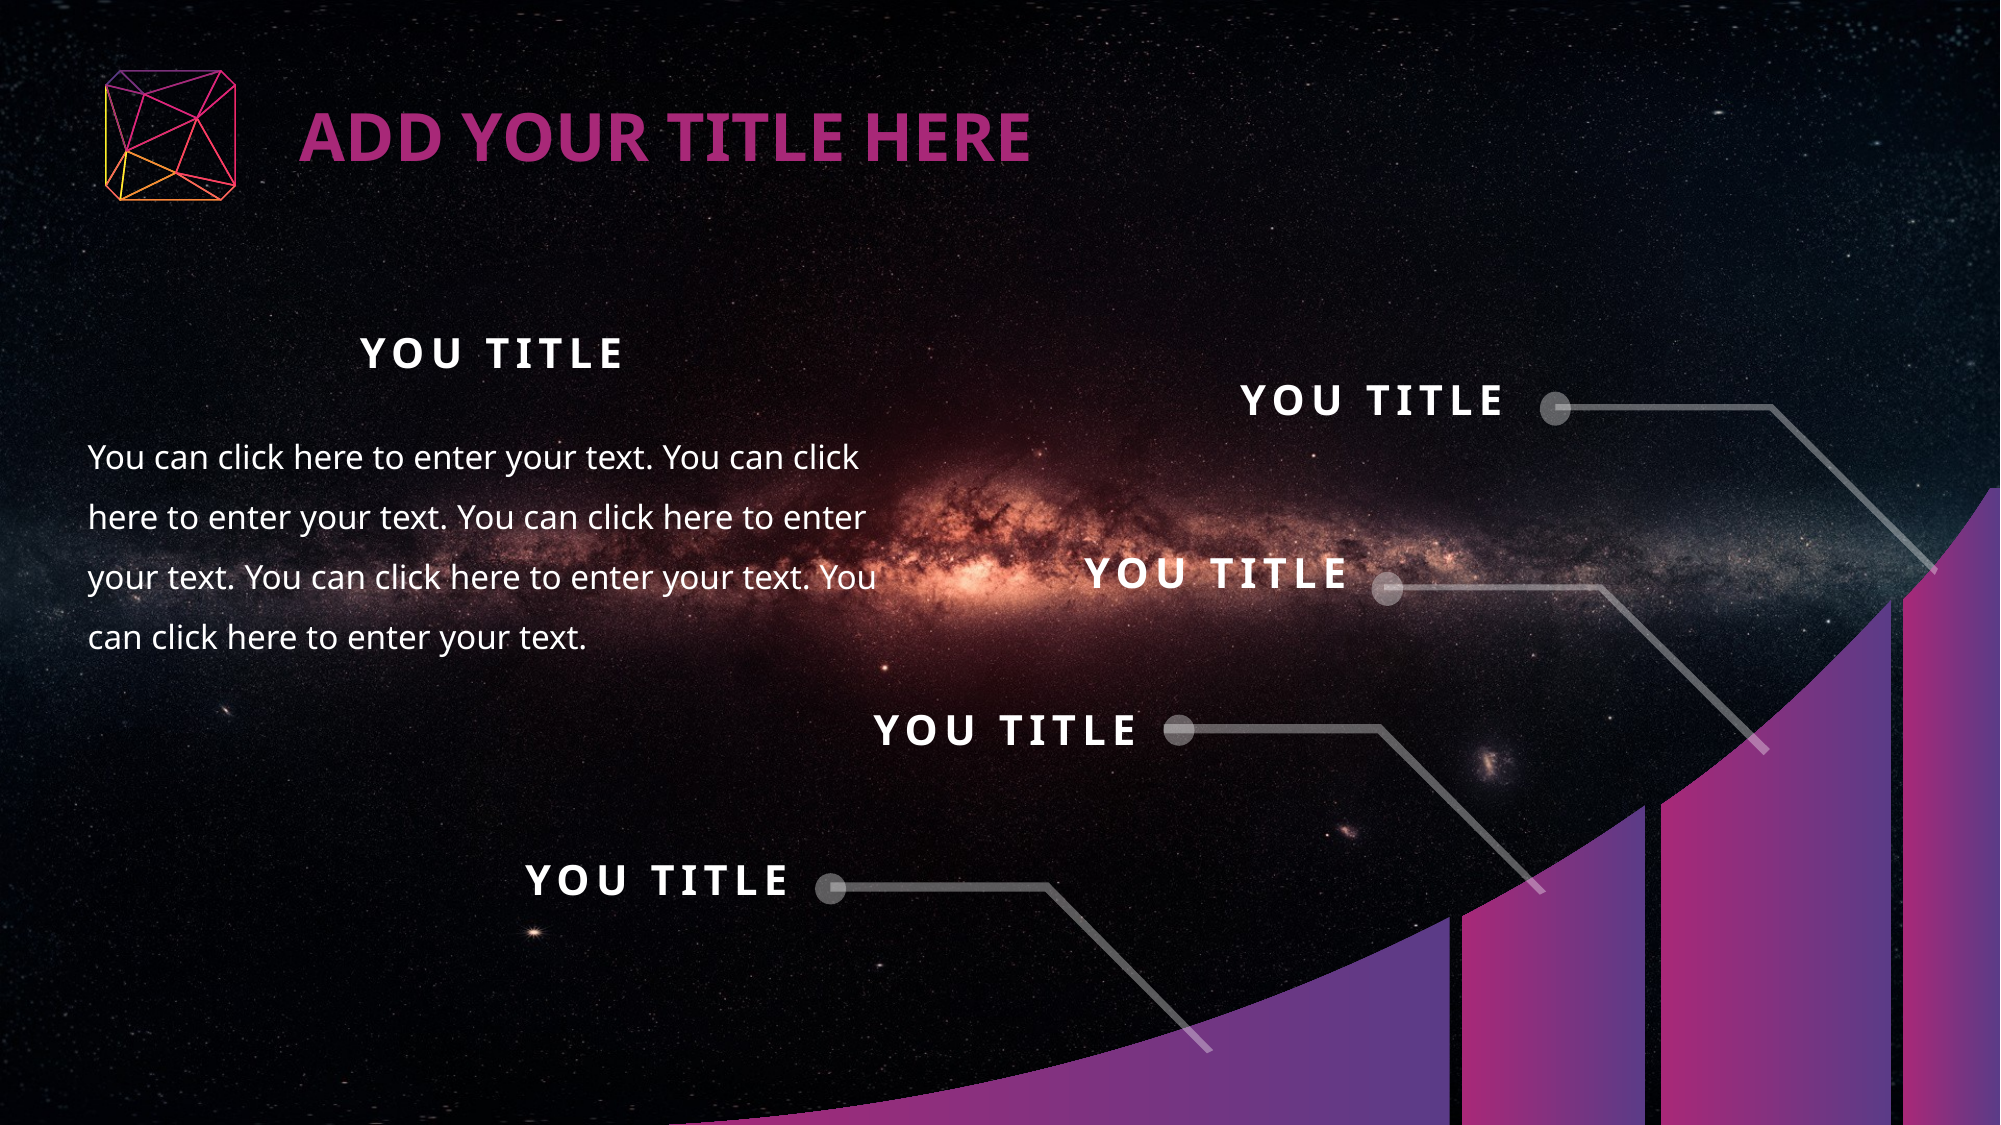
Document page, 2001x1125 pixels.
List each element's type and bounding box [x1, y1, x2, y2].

text_box [668, 487, 2000, 1125]
picture [0, 0, 2000, 1125]
text_box [105, 70, 1354, 200]
